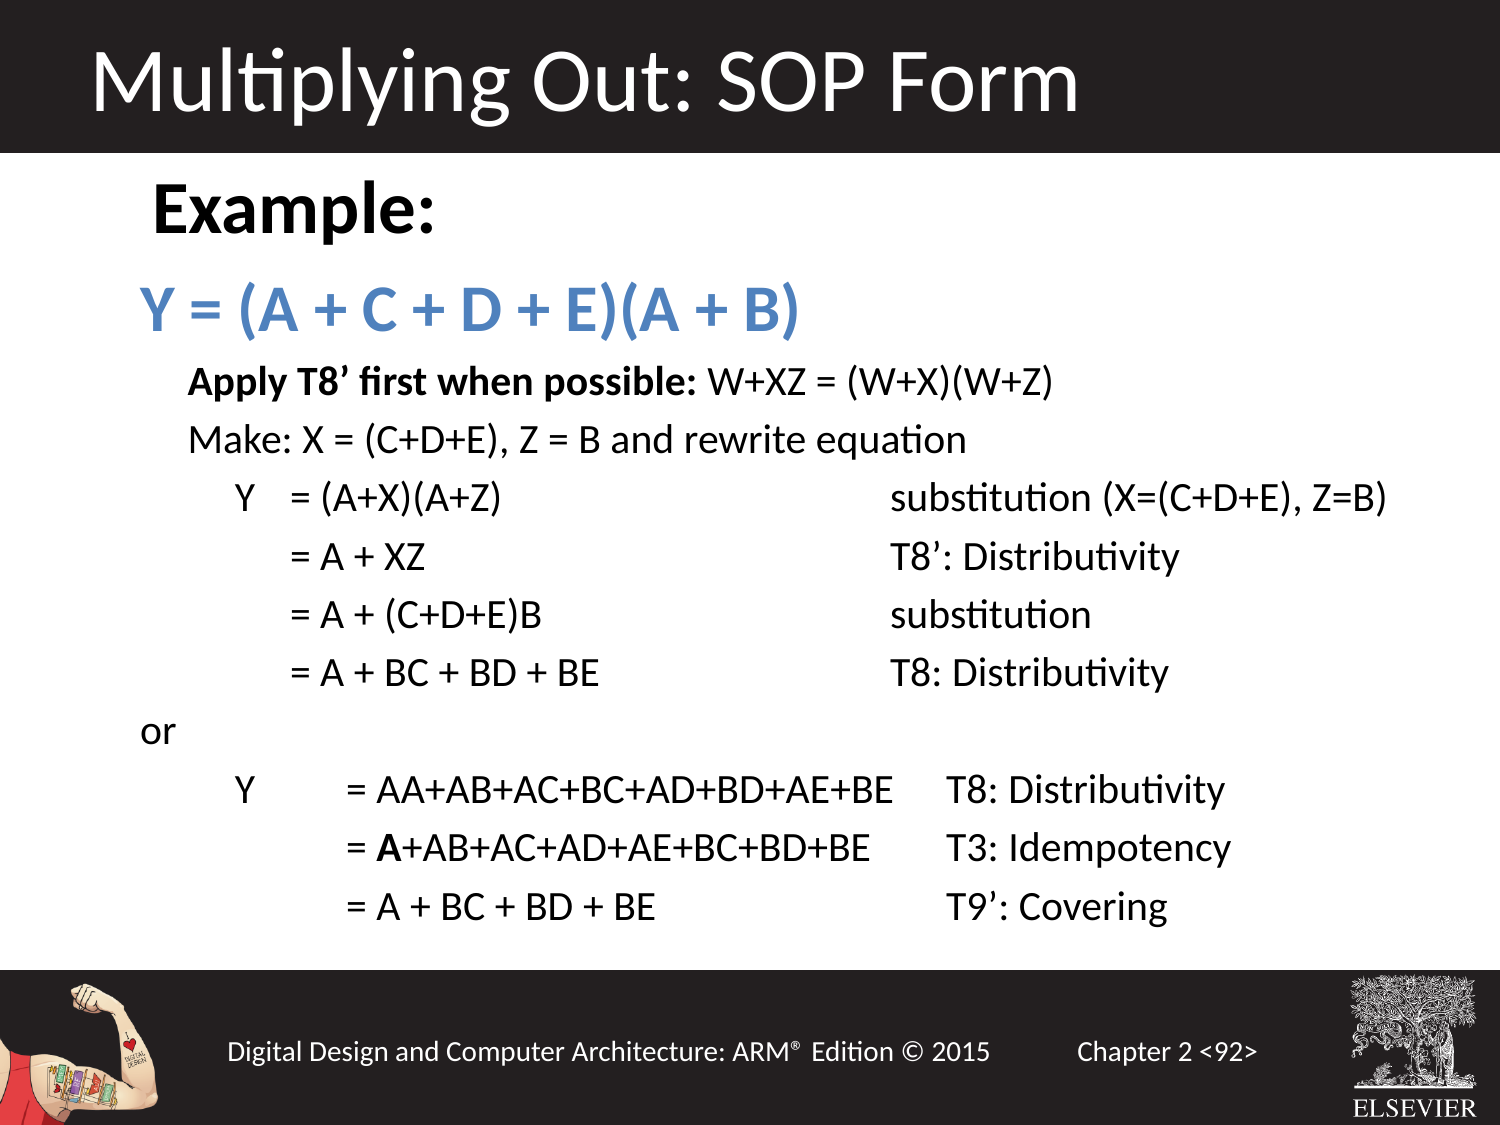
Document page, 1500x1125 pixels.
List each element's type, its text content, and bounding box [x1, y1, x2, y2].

text_box Multiplying Out: SOP Form [75, 12, 1375, 138]
picture [0, 979, 163, 1125]
list Y = (A + C + D + E)(A + B) Apply T8’ first when possible: W+XZ = (W+X)(W+Z) Make: X = (C+D+E), Z = B and rewrite equation Y = (A+X)(A+Z) substitution (X=(C+D+E), Z=B) = A + XZ T8’: Distributivity = A + (C+D+E)B substitution = A + BC + BD + BE T8: Distributivity or Y = AA+AB+AC+BC+AD+BD+AE+BE T8: Distributivity = A+AB+AC+AD+AE+BC+BD+BE T3: Idempotency = A + BC + BD + BE T9’: Covering [125, 257, 1475, 1000]
picture [1350, 974, 1477, 1117]
text_box Example: [137, 151, 713, 257]
